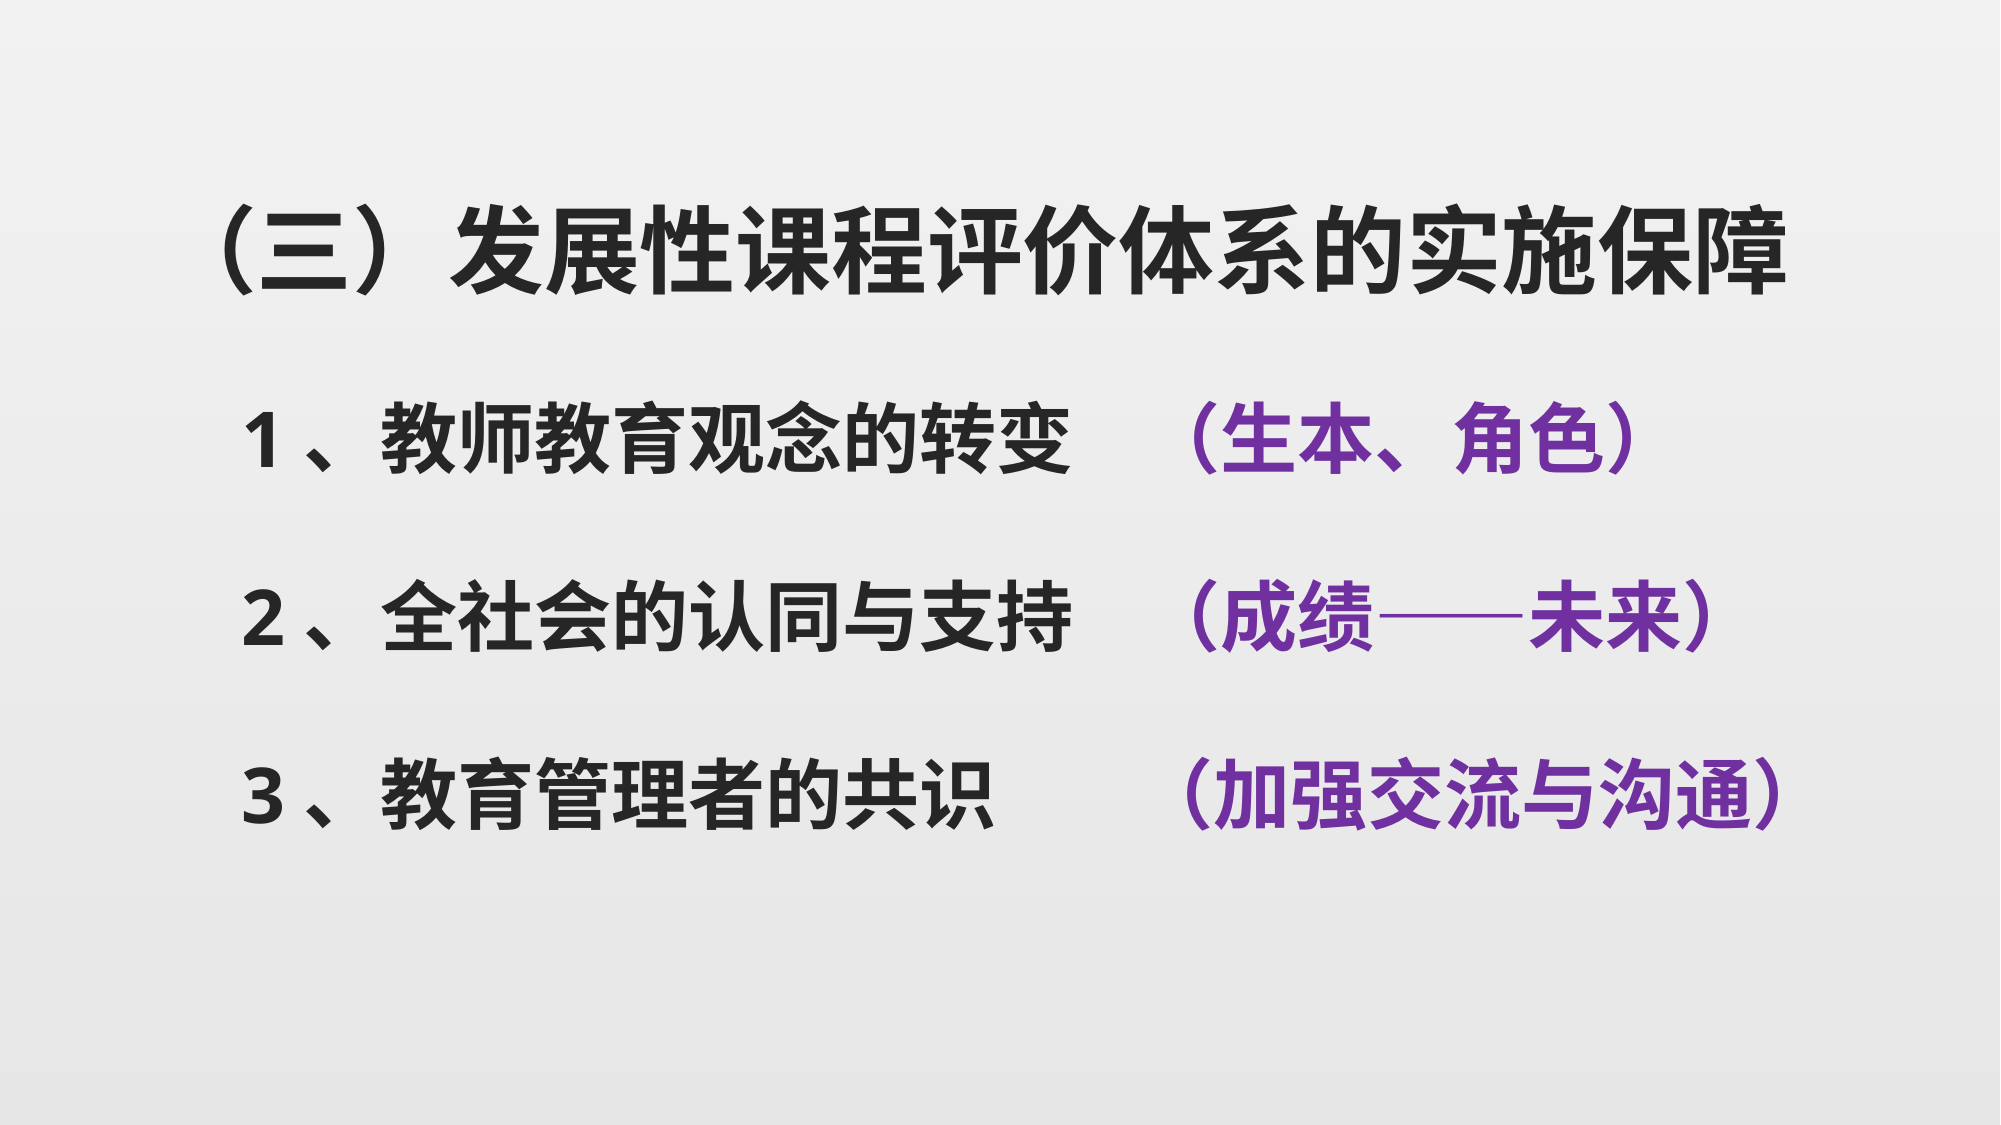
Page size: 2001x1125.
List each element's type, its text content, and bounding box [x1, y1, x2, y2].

list （三）发展性课程评价体系的实施保障 1、教师教育观念的转变 （生本、角色） 2、全社会的认同与支持 （成绩——未来） 3、教育管理者的共识 （加强交流与沟通） [141, 99, 1868, 1125]
